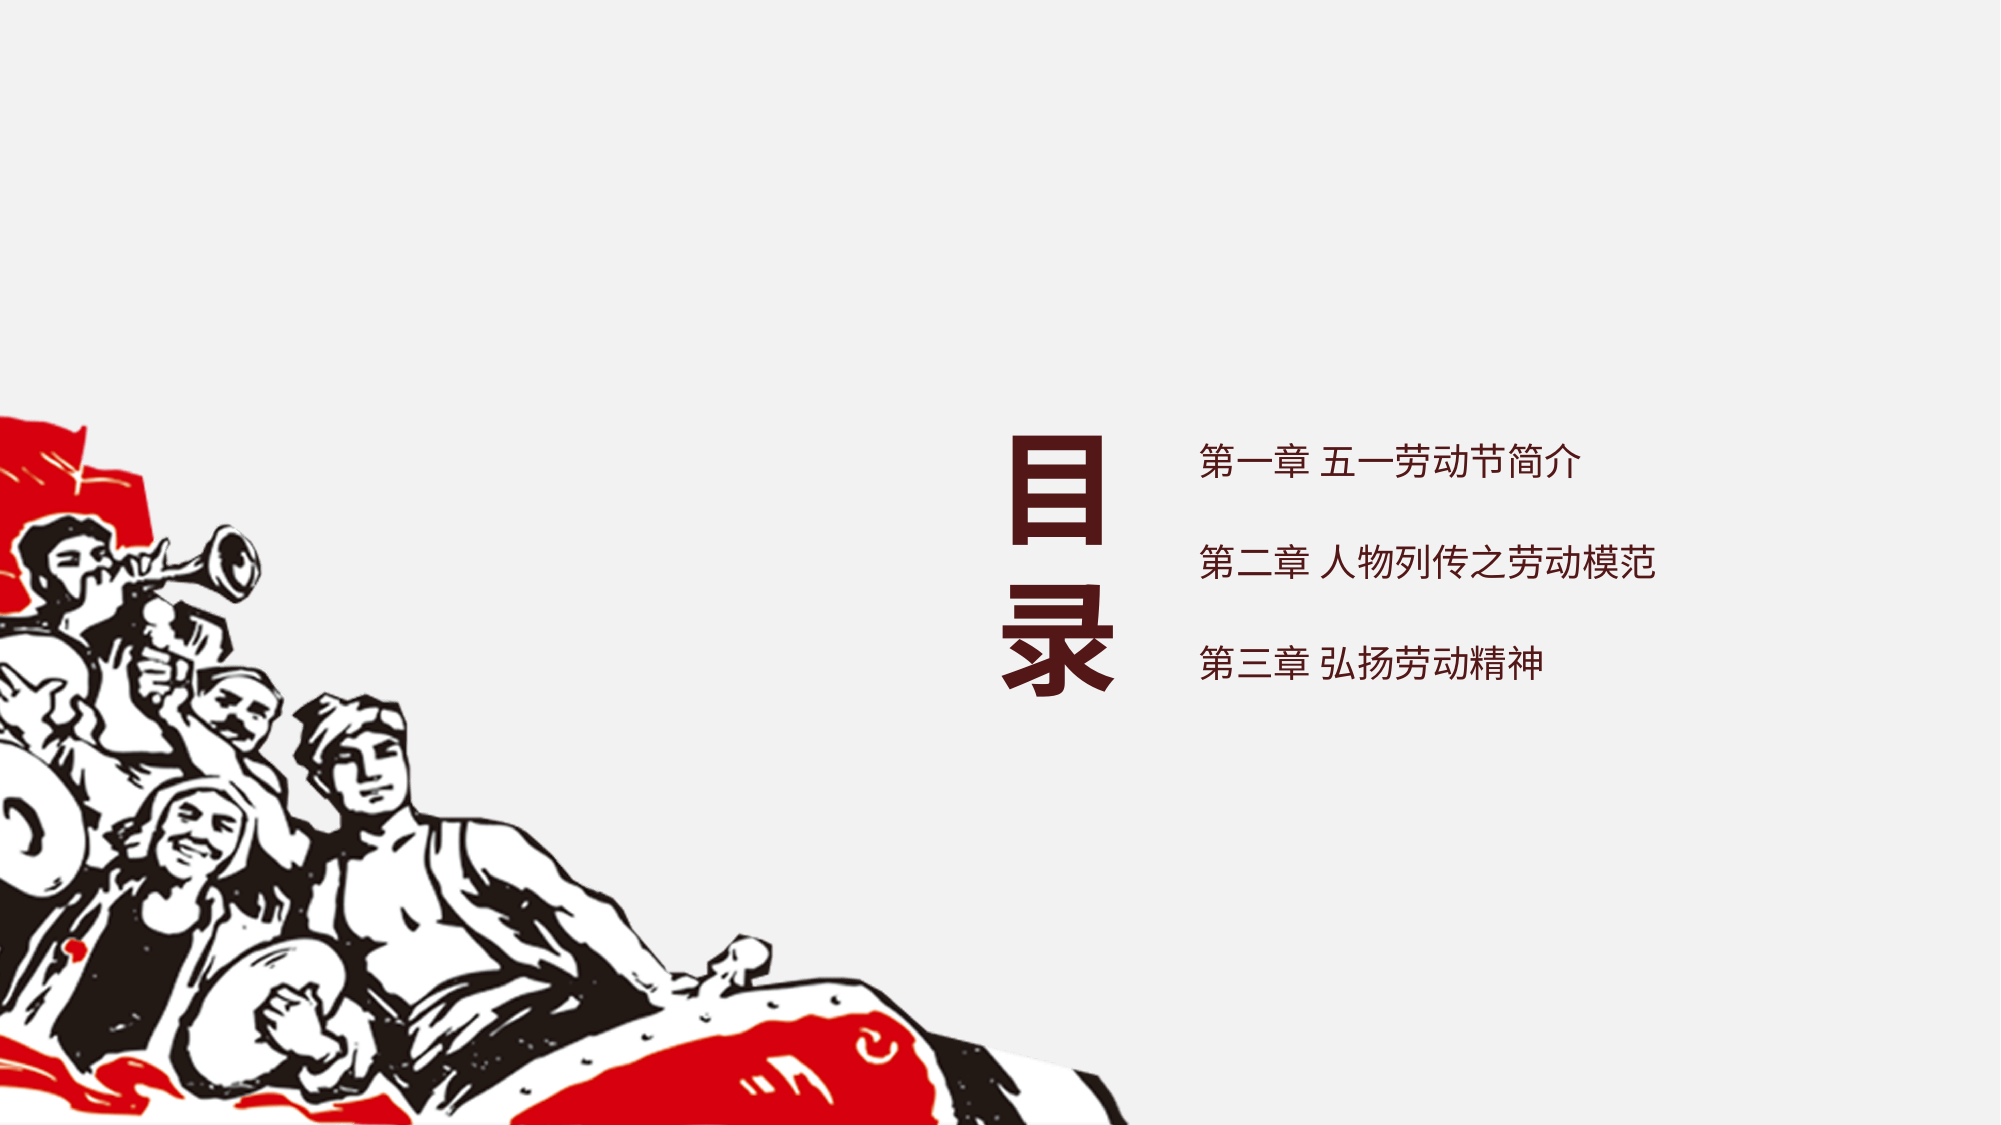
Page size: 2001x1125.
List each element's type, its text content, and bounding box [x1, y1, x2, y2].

picture [0, 84, 1321, 1125]
text_box 第二章 人物列传之劳动模范 [1321, 531, 1880, 592]
text_box 第三章 弘扬劳动精神 [1321, 632, 1880, 693]
text_box 第一章 五一劳动节简介 [1321, 430, 1880, 491]
